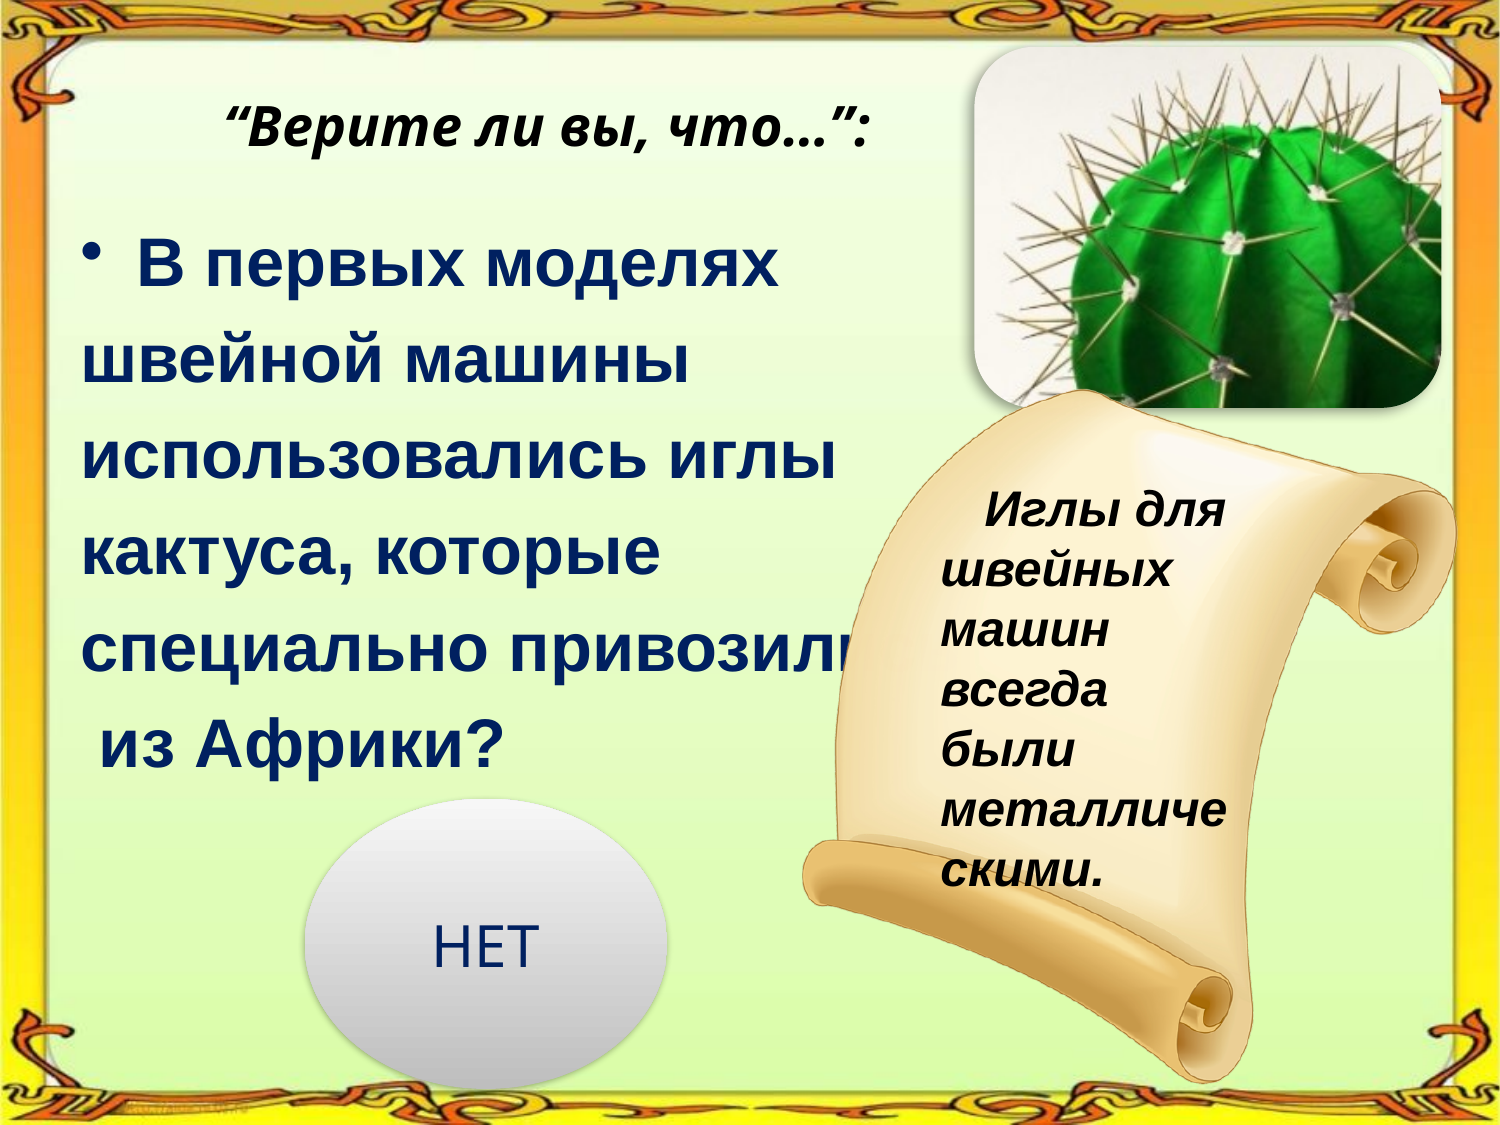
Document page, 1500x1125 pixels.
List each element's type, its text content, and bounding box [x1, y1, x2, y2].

text_box НЕТ [304, 798, 668, 1089]
picture [0, 0, 1500, 1125]
title “Верите ли вы, что…”: [75, 82, 967, 210]
list В первых моделях швейной машины использовались иглы кактуса, которые специально привозились из Африки? [64, 210, 967, 1078]
